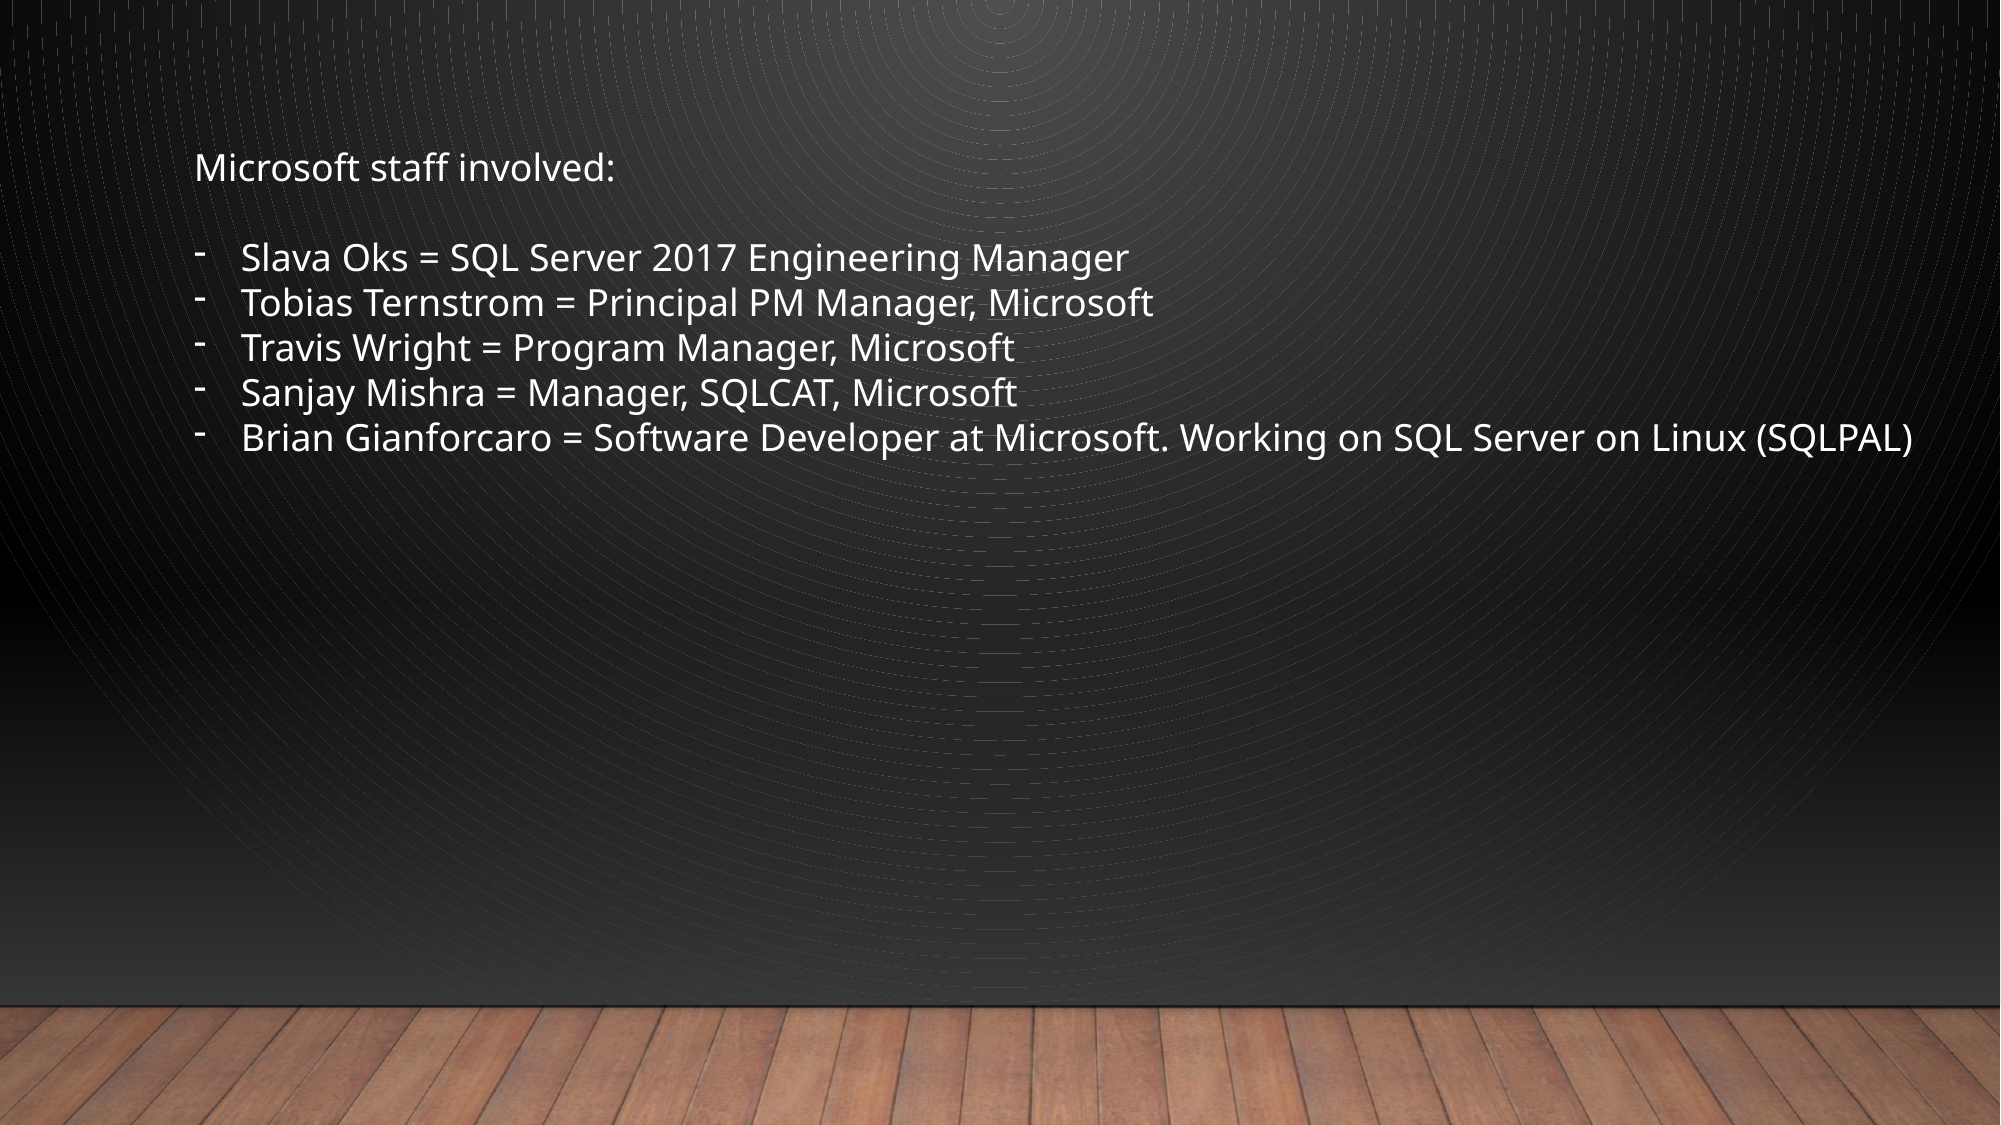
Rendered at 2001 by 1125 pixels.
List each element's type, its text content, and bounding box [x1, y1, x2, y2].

text_box Microsoft staff involved: Slava Oks = SQL Server 2017 Engineering Manager Tobias Ternstrom = Principal PM Manager, Microsoft Travis Wright = Program Manager, Microsoft Sanjay Mishra = Manager, SQLCAT, Microsoft Brian Gianforcaro = Software Developer at Microsoft. Working on SQL Server on Linux (SQLPAL) [179, 136, 1948, 467]
picture [0, 1005, 2000, 1125]
